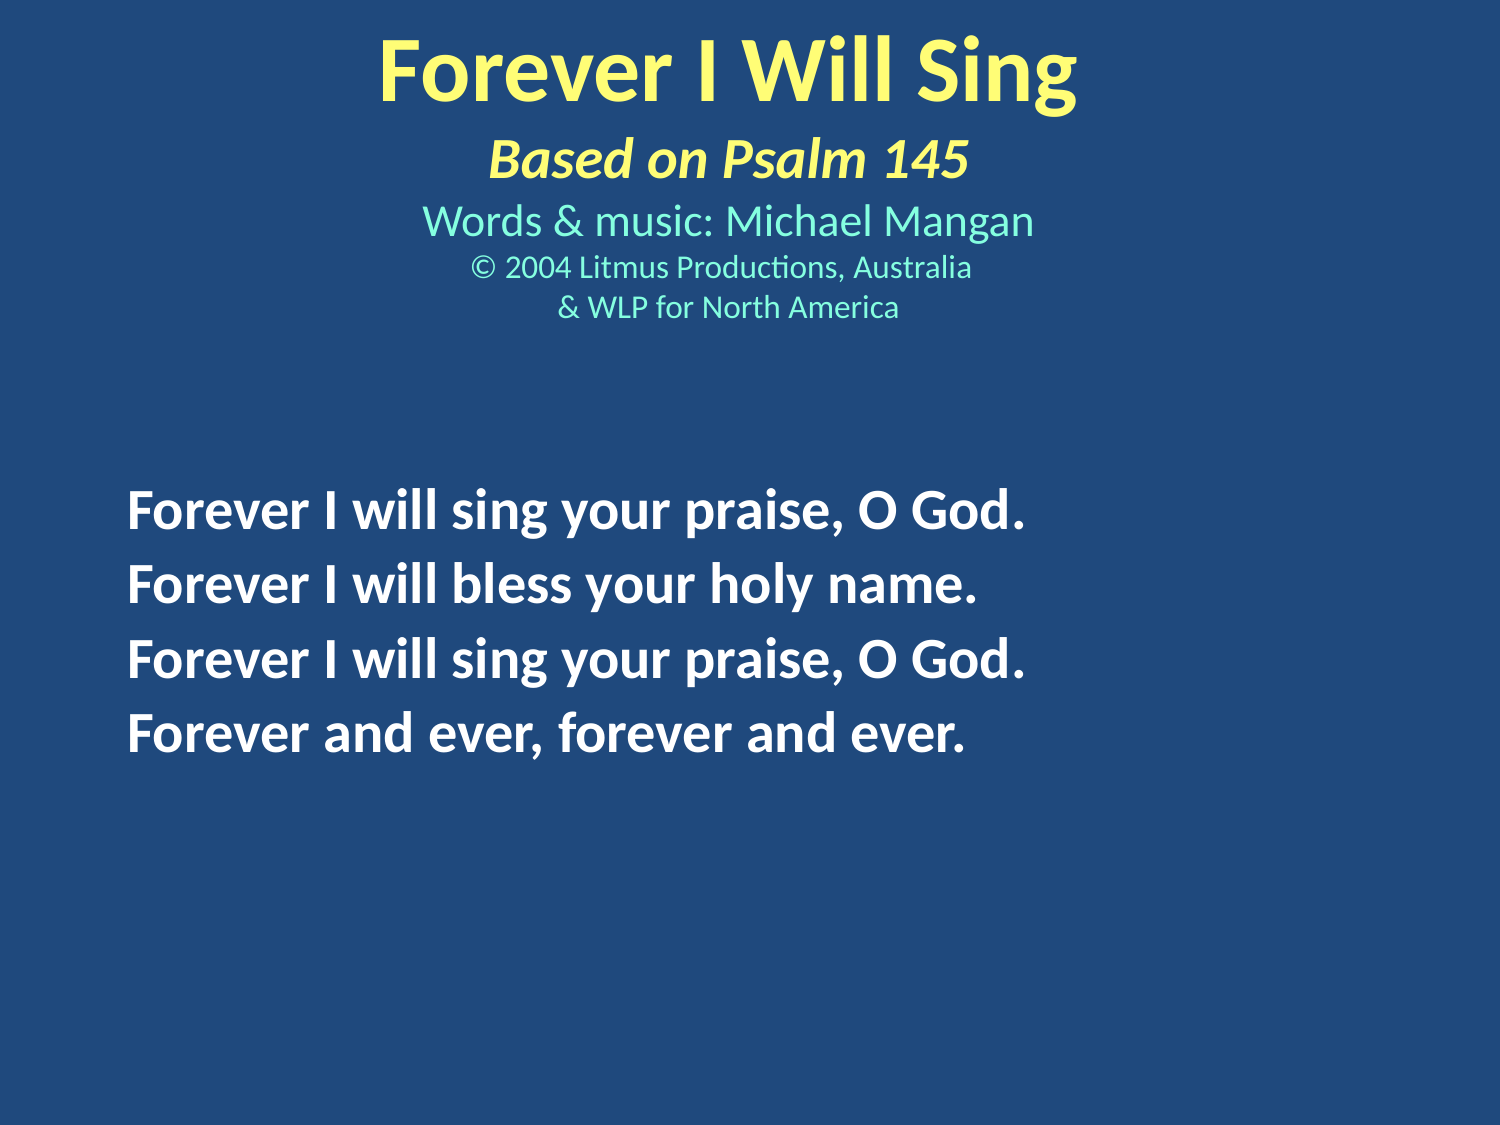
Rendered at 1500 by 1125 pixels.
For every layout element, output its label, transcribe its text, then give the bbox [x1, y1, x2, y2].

text_box Forever I Will Sing Based on Psalm 145 Words & music: Michael Mangan © 2004 Litmus Productions, Australia & WLP for North America [41, 7, 1417, 327]
list Forever I will sing your praise, O God. Forever I will bless your holy name. Forever I will sing your praise, O God. Forever and ever, forever and ever. [112, 471, 1444, 787]
